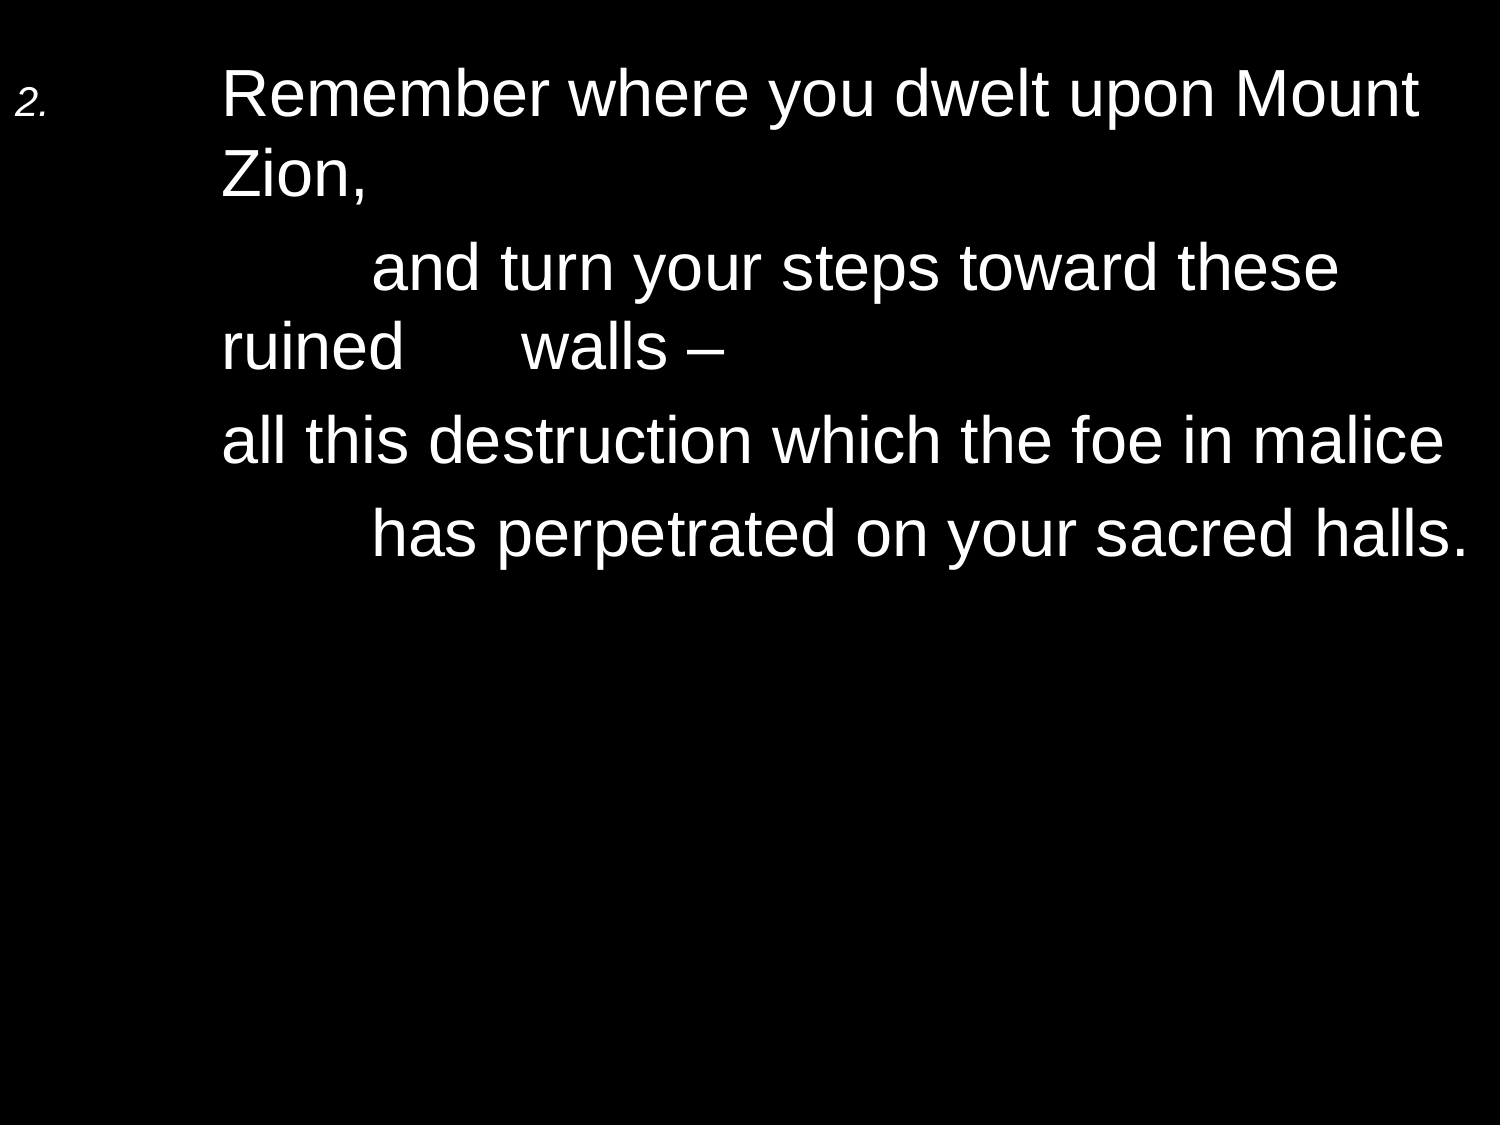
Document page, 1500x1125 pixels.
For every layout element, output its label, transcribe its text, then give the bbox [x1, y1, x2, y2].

list 2. Remember where you dwelt upon Mount Zion, and turn your steps toward these ruined walls – all this destruction which the foe in malice has perpetrated on your sacred halls. [0, 42, 1500, 1047]
